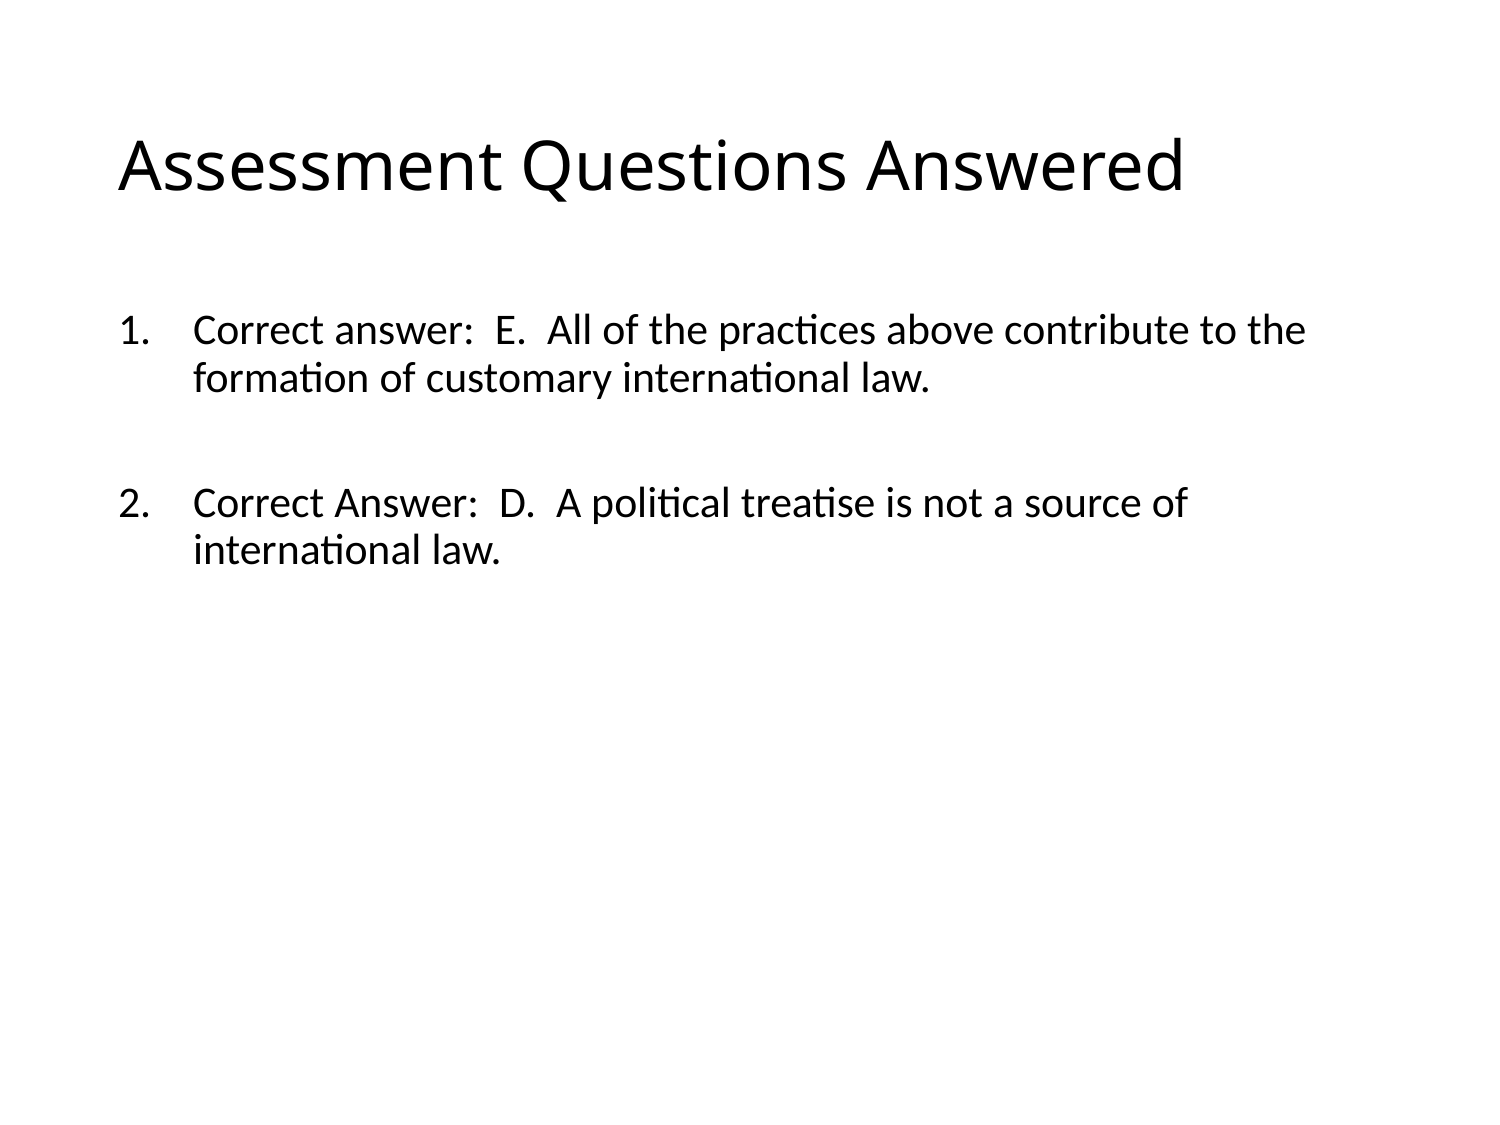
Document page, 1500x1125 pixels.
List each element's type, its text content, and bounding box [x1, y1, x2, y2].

list Correct answer: E. All of the practices above contribute to the formation of customary international law. Correct Answer: D. A political treatise is not a source of international law. [102, 299, 1398, 1014]
title Assessment Questions Answered [102, 59, 1398, 278]
